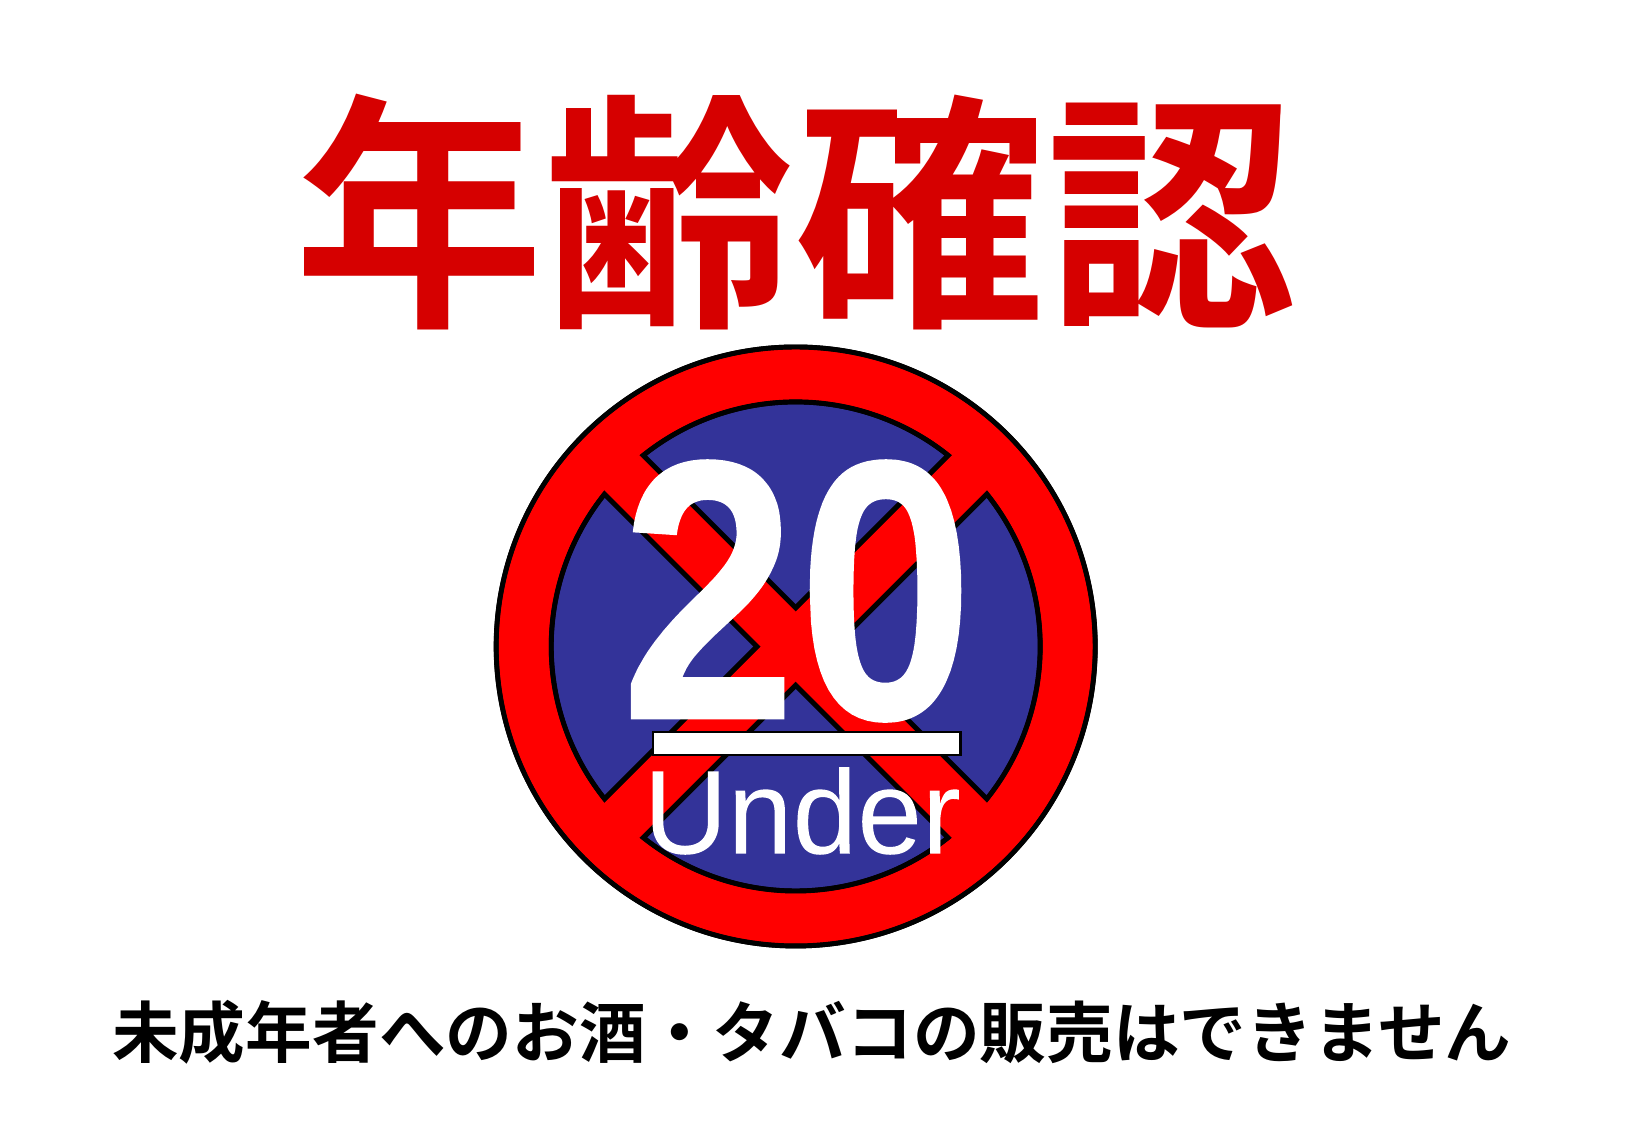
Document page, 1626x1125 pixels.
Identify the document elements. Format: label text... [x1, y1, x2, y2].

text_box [498, 349, 1093, 944]
text_box 年齢確認 [233, 49, 1358, 365]
text_box 未成年者へのお酒・タバコの販売はできません [0, 983, 1625, 1078]
